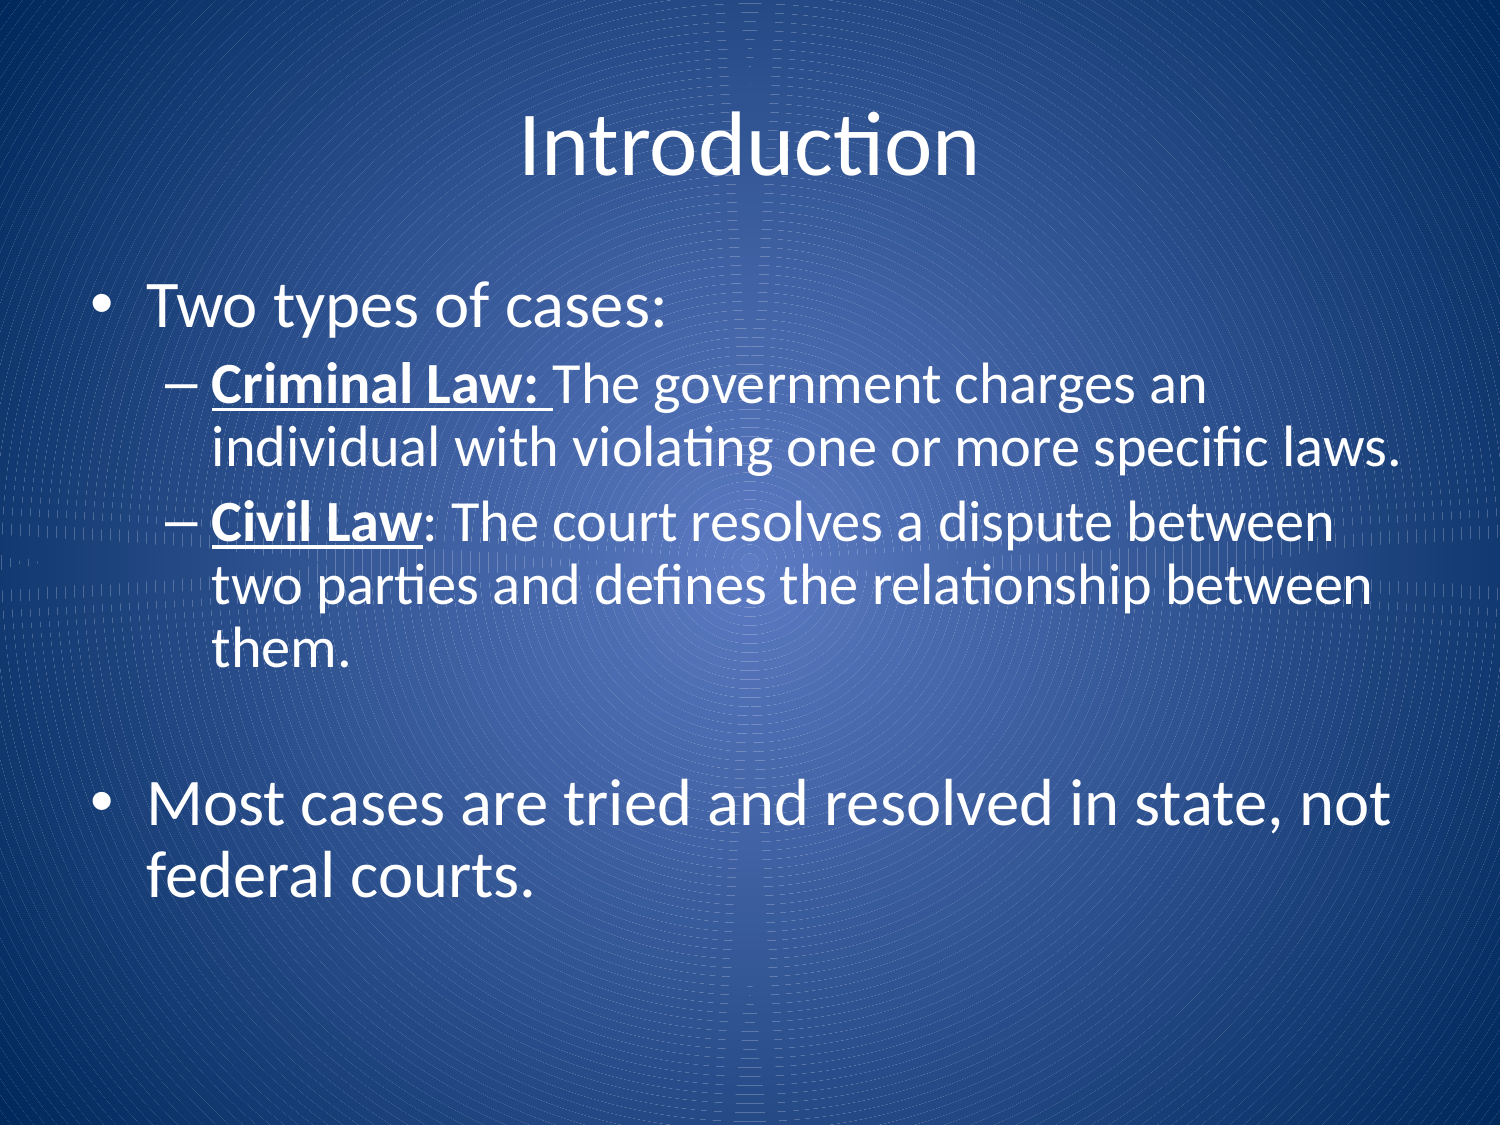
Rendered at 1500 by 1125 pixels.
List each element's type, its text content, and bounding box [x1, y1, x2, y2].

list Two types of cases: Criminal Law: The government charges an individual with violating one or more specific laws. Civil Law: The court resolves a dispute between two parties and defines the relationship between them. Most cases are tried and resolved in state, not federal courts. [75, 262, 1425, 1005]
title Introduction [75, 45, 1425, 233]
